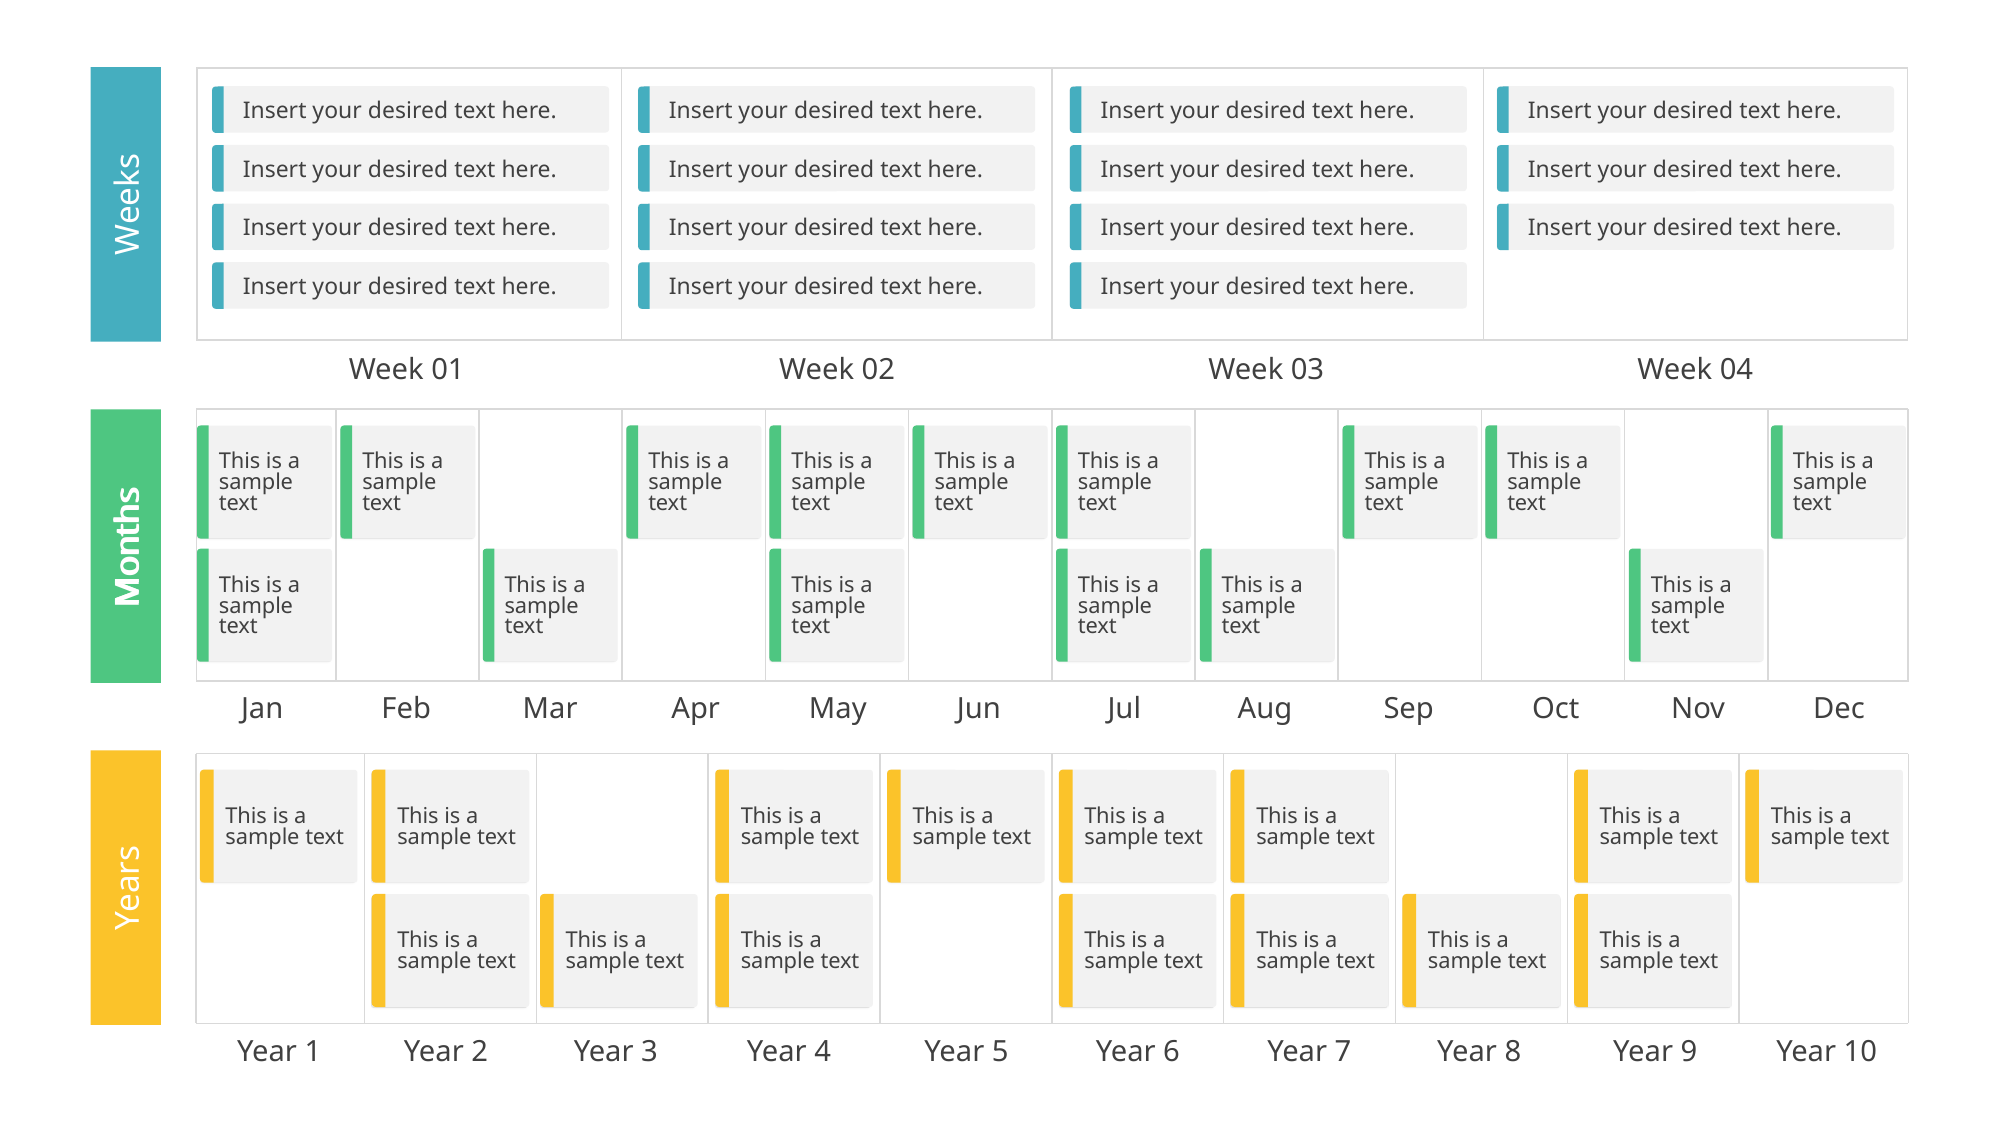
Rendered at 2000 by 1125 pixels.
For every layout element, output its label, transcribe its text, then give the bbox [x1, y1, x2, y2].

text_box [714, 769, 874, 883]
text_box Week 01 [333, 353, 480, 393]
text_box Year 3 [543, 1034, 689, 1075]
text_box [714, 893, 874, 1008]
text_box Week 02 [764, 353, 911, 393]
text_box Year 8 [1407, 1034, 1552, 1075]
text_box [626, 425, 762, 539]
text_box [195, 753, 1909, 1024]
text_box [1496, 86, 1895, 134]
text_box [371, 769, 530, 883]
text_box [196, 548, 333, 662]
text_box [1342, 425, 1478, 539]
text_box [1055, 548, 1192, 662]
text_box Mar [507, 695, 593, 732]
text_box Year 9 [1583, 1034, 1728, 1075]
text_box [211, 203, 610, 251]
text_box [1069, 203, 1468, 251]
text_box Jul [1092, 695, 1156, 732]
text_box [1485, 425, 1621, 539]
text_box Year 2 [373, 1034, 519, 1075]
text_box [1230, 769, 1389, 883]
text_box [211, 86, 610, 134]
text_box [196, 425, 333, 539]
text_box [637, 203, 1036, 251]
text_box Oct [1517, 695, 1595, 732]
text_box Jan [226, 695, 299, 732]
text_box Jun [941, 695, 1016, 732]
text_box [1770, 425, 1907, 539]
text_box Year 10 [1754, 1034, 1899, 1075]
text_box Week 04 [1622, 353, 1769, 393]
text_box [90, 66, 1048, 342]
text_box Aug [1222, 695, 1308, 732]
text_box Year 1 [207, 1034, 352, 1075]
text_box Apr [656, 695, 735, 732]
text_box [1060, 66, 1909, 342]
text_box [371, 893, 530, 1008]
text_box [1199, 548, 1336, 662]
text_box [1744, 769, 1904, 883]
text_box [1069, 261, 1468, 310]
text_box Week 03 [1193, 353, 1340, 393]
text_box Year 7 [1237, 1034, 1382, 1075]
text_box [769, 548, 905, 662]
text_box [1573, 893, 1732, 1008]
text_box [211, 144, 610, 192]
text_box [340, 425, 476, 539]
text_box Year 4 [716, 1034, 862, 1075]
text_box Year 6 [1065, 1034, 1211, 1075]
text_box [90, 408, 1047, 684]
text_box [1069, 86, 1468, 134]
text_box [539, 893, 698, 1008]
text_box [886, 769, 1045, 883]
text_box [1069, 144, 1468, 192]
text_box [1628, 548, 1765, 662]
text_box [1573, 769, 1732, 883]
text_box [637, 261, 1036, 310]
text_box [769, 425, 905, 539]
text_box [1055, 425, 1192, 539]
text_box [1230, 893, 1389, 1008]
text_box Years [98, 830, 153, 945]
text_box [88, 748, 163, 1027]
text_box Year 5 [894, 1034, 1039, 1075]
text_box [199, 769, 358, 883]
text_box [1402, 893, 1561, 1008]
text_box Feb [366, 695, 446, 732]
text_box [1496, 203, 1895, 251]
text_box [637, 144, 1036, 192]
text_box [482, 548, 618, 662]
text_box Sep [1368, 695, 1449, 732]
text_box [211, 261, 610, 310]
text_box Nov [1656, 695, 1740, 732]
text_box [1058, 769, 1217, 883]
text_box May [794, 695, 882, 732]
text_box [1496, 144, 1895, 192]
text_box Dec [1798, 695, 1880, 732]
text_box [912, 425, 1048, 539]
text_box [1058, 893, 1217, 1008]
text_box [1060, 408, 1909, 684]
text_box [637, 86, 1036, 134]
